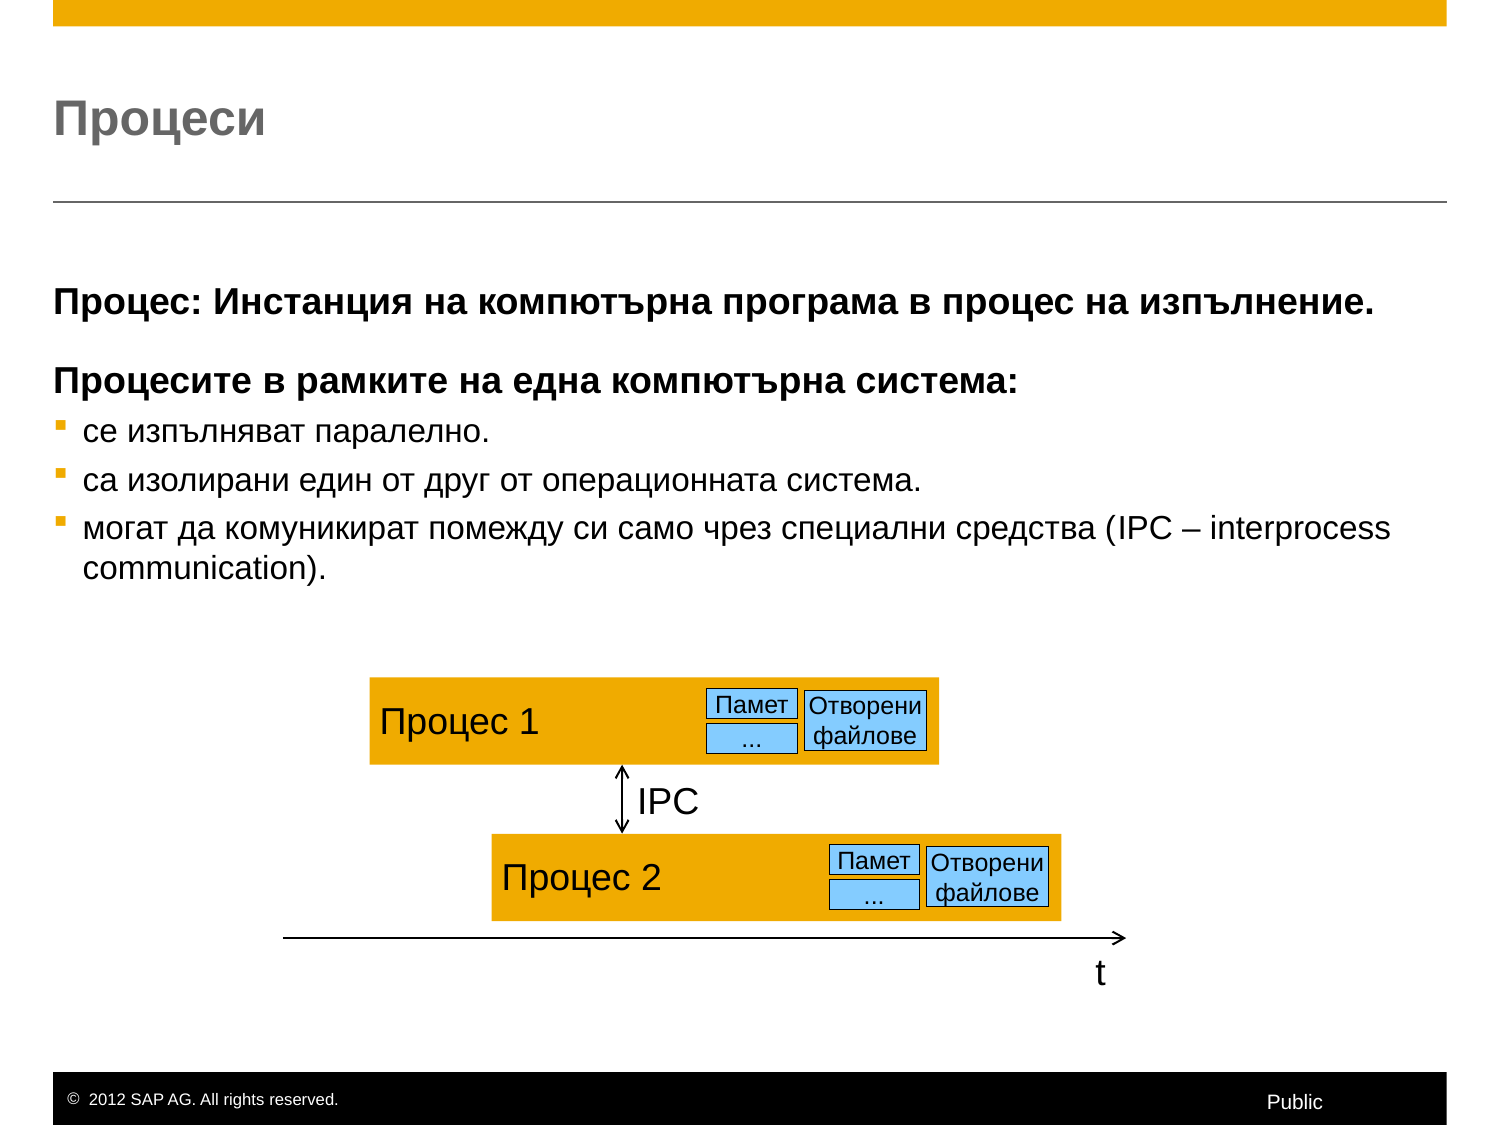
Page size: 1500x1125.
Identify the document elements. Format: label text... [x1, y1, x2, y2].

list Процес: Инстанция на компютърна програма в процес на изпълнение. Процесите в рамките на една компютърна система: се изпълняват паралелно. са изолирани един от друг от операционната система. могат да комуникират помежду си само чрез специални средства (IPC – interprocess communication). [53, 277, 1447, 594]
text_box IPC [637, 776, 700, 823]
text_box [282, 937, 1127, 994]
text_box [491, 833, 1062, 922]
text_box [369, 677, 940, 765]
title Процеси [53, 53, 1447, 178]
